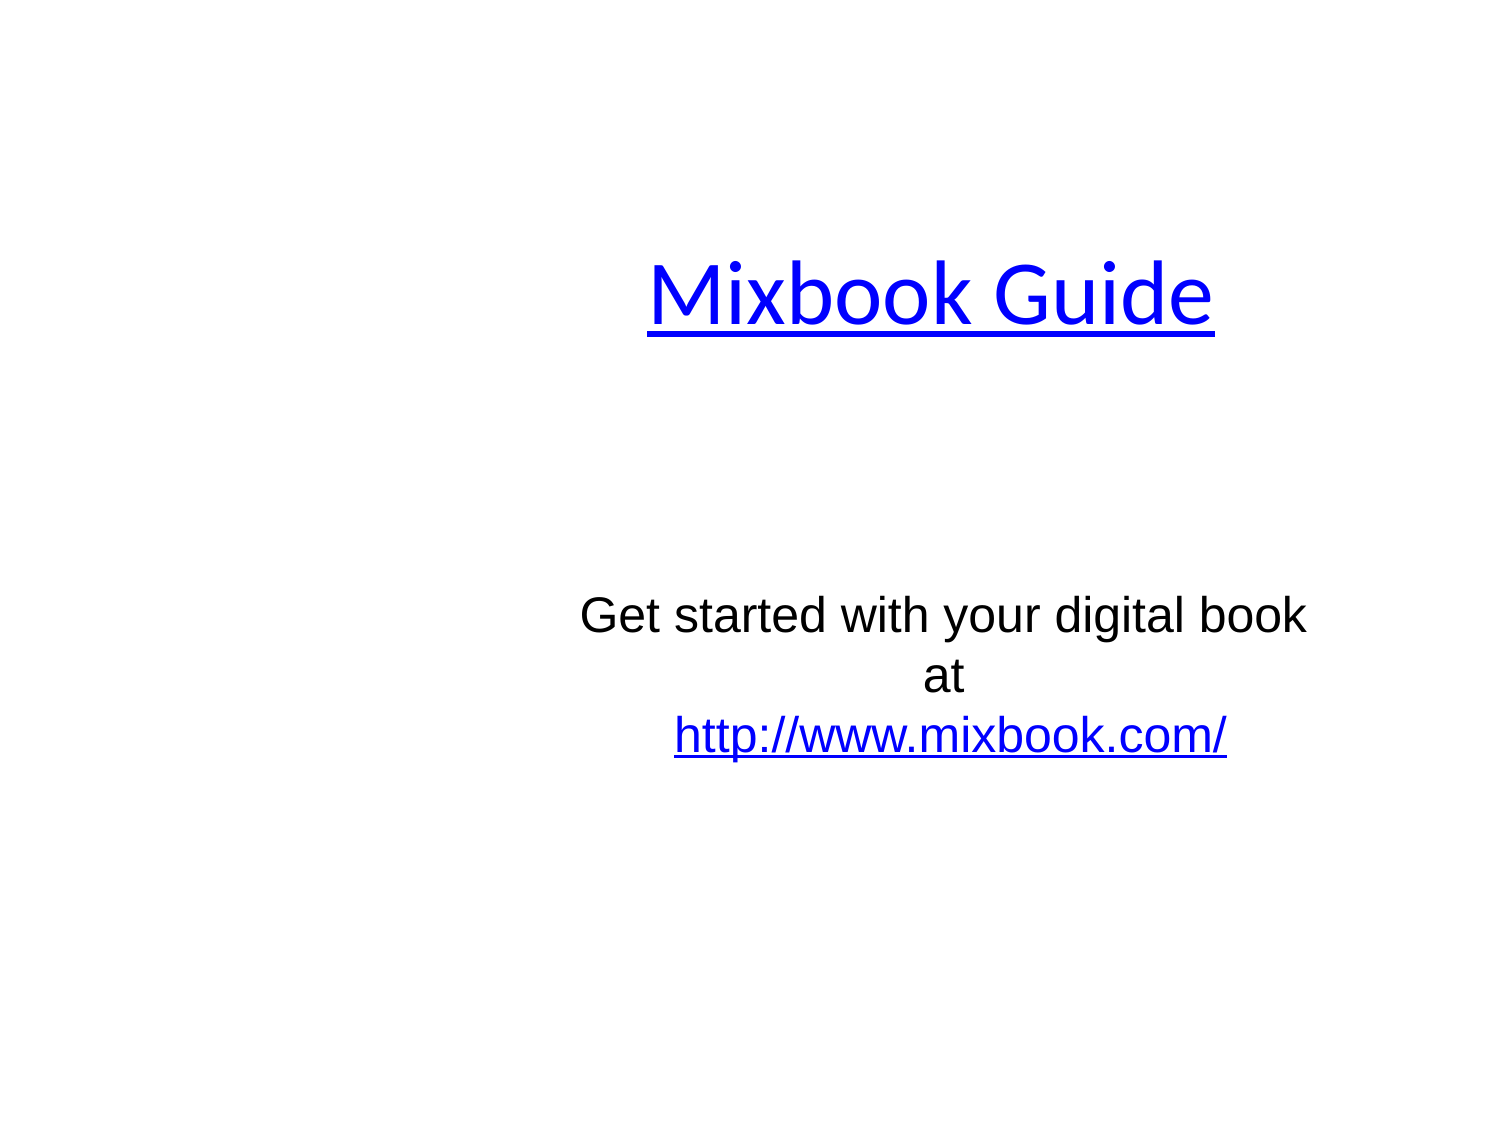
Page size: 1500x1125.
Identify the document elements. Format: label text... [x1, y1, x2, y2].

text_box Get started with your digital book at http://www.mixbook.com/ [562, 574, 1325, 830]
title Mixbook Guide [399, 187, 1463, 389]
